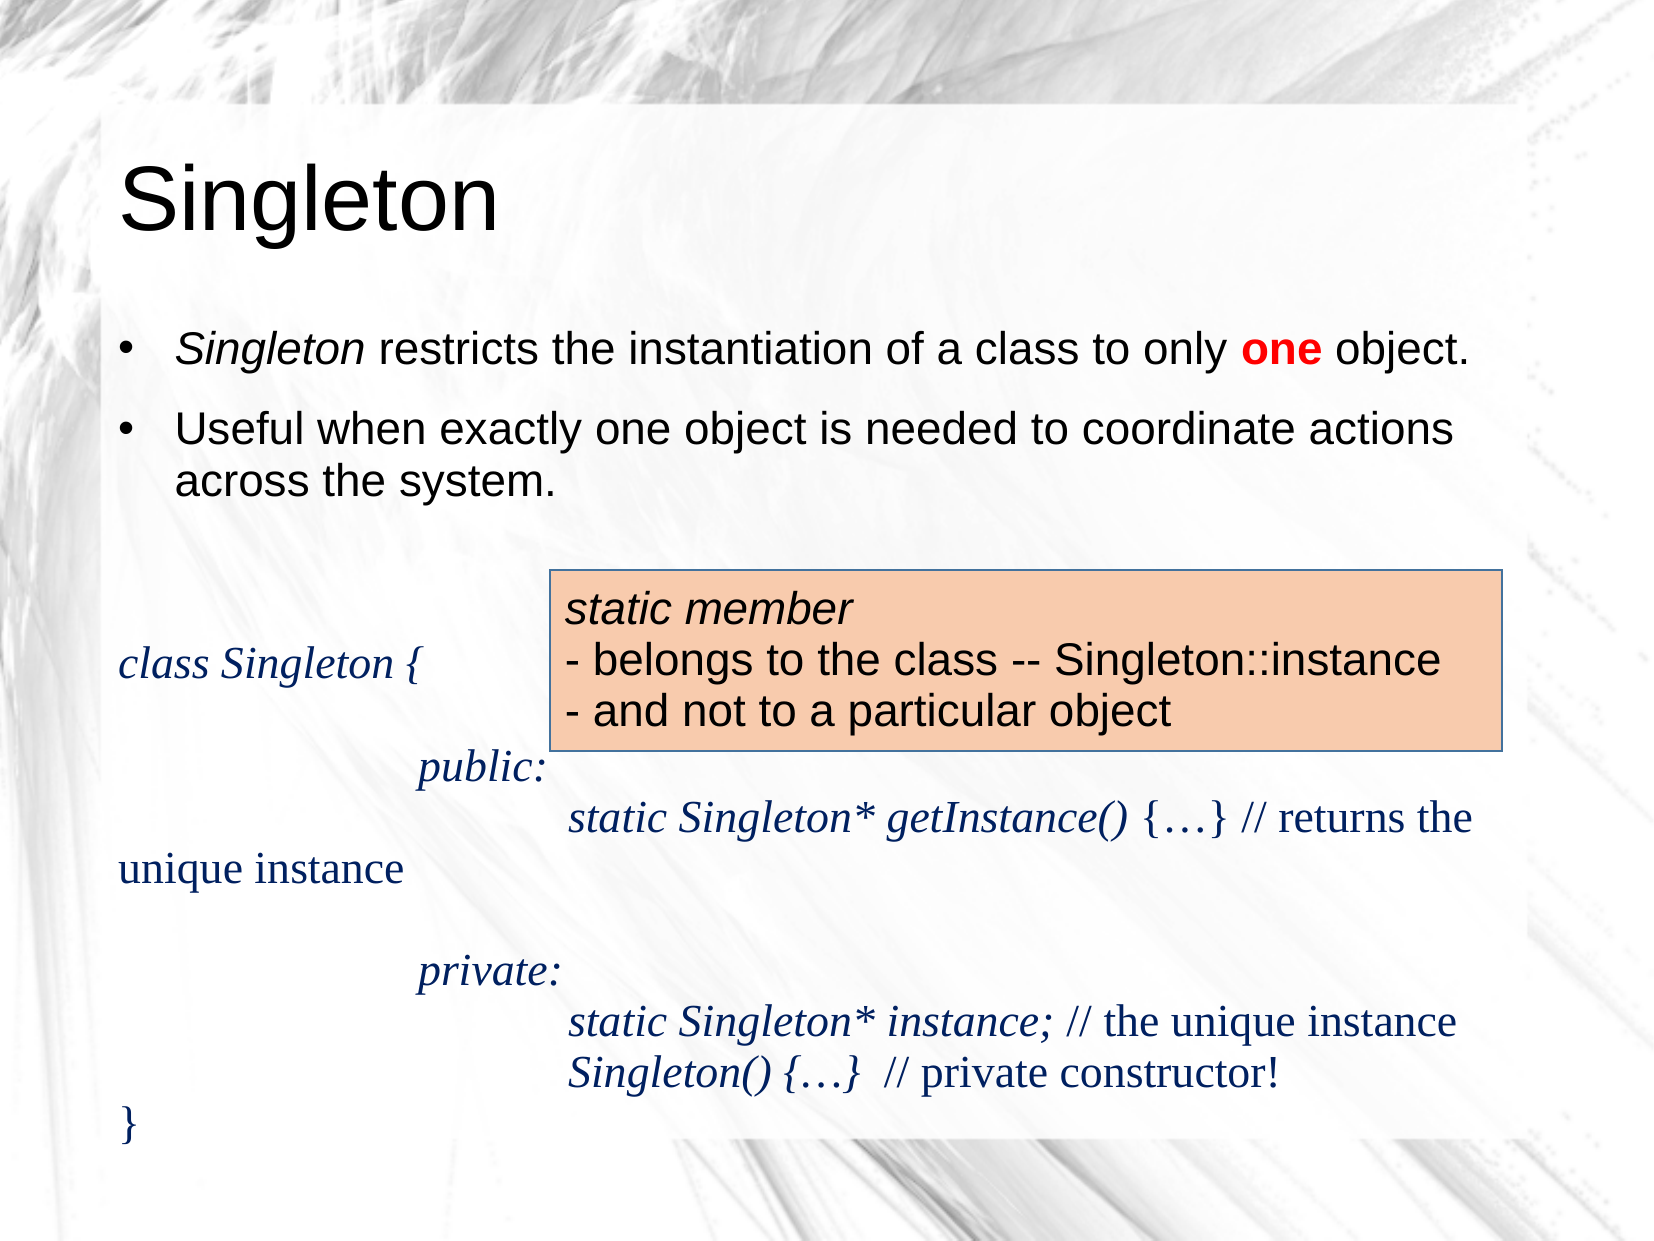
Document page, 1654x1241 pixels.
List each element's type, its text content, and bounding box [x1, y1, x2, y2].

list Singleton restricts the instantiation of a class to only one object. Useful when exactly one object is needed to coordinate actions across the system. class Singleton { public: static Singleton* getInstance() {…} // returns the unique instance private: static Singleton* instance; // the unique instance Singleton() {…} // private constructor! } [118, 319, 1571, 1109]
picture [0, 0, 1654, 1241]
text_box static member - belongs to the class -- Singleton::instance - and not to a particular object [550, 570, 1503, 751]
title Singleton [118, 93, 1506, 299]
